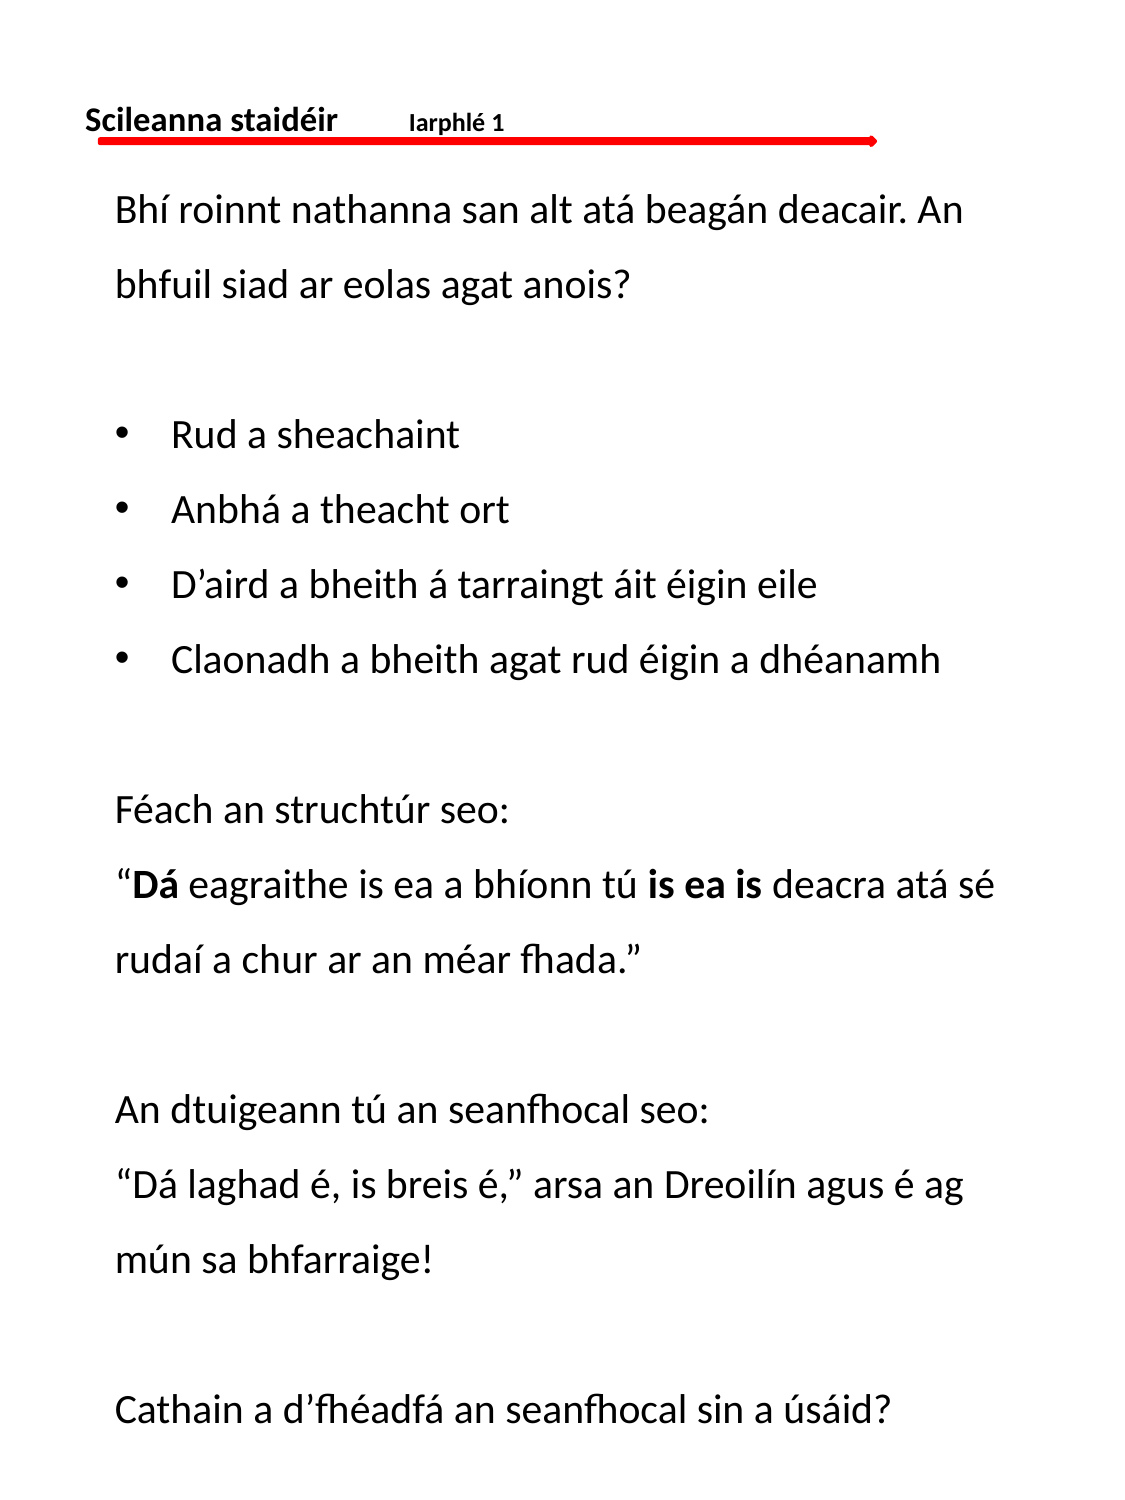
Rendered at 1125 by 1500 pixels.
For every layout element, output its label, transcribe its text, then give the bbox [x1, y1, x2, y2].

text_box Bhí roinnt nathanna san alt atá beagán deacair. An bhfuil siad ar eolas agat anois? Rud a sheachaint Anbhá a theacht ort D’aird a bheith á tarraingt áit éigin eile Claonadh a bheith agat rud éigin a dhéanamh Féach an struchtúr seo: “Dá eagraithe is ea a bhíonn tú is ea is deacra atá sé rudaí a chur ar an méar fhada.” An dtuigeann tú an seanfhocal seo: “Dá laghad é, is breis é,” arsa an Dreoilín agus é ag mún sa bhfarraige! Cathain a d’fhéadfá an seanfhocal sin a úsáid? [99, 149, 1050, 1500]
text_box Scileanna staidéir Iarphlé 1 [62, 37, 1075, 163]
text_box [97, 135, 878, 147]
